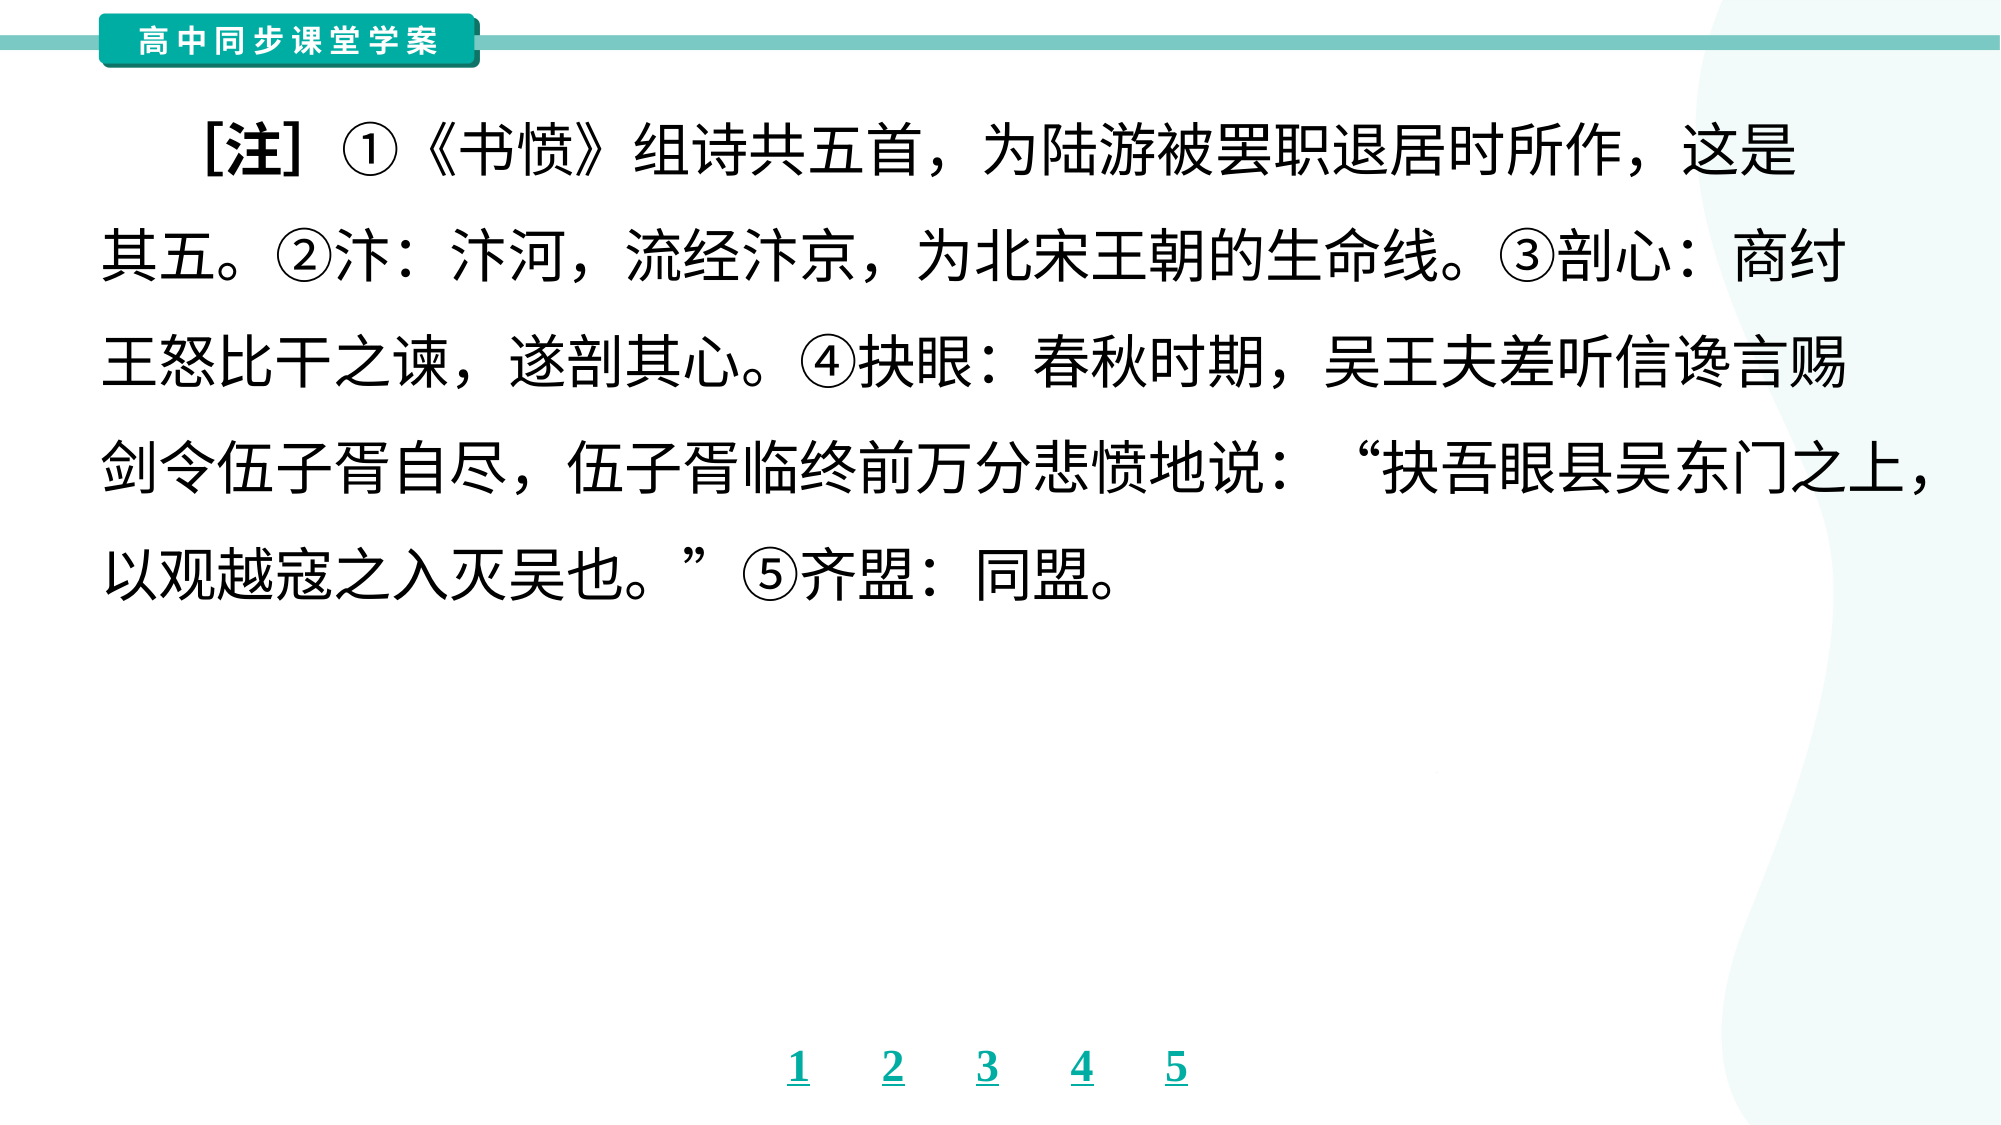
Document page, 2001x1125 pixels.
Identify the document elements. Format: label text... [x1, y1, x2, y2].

text_box ［注］①《书愤》组诗共五首，为陆游被罢职退居时所作，这是 其五。②汴：汴河，流经汴京，为北宋王朝的生命线。③剖心：商纣 王怒比干之谏，遂剖其心。④抉眼：春秋时期，吴王夫差听信谗言赐 剑令伍子胥自尽，伍子胥临终前万分悲愤地说：“抉吾眼县吴东门之上， 以观越寇之入灭吴也。”⑤齐盟：同盟。 [100, 76, 1899, 608]
picture [0, 0, 2000, 1125]
